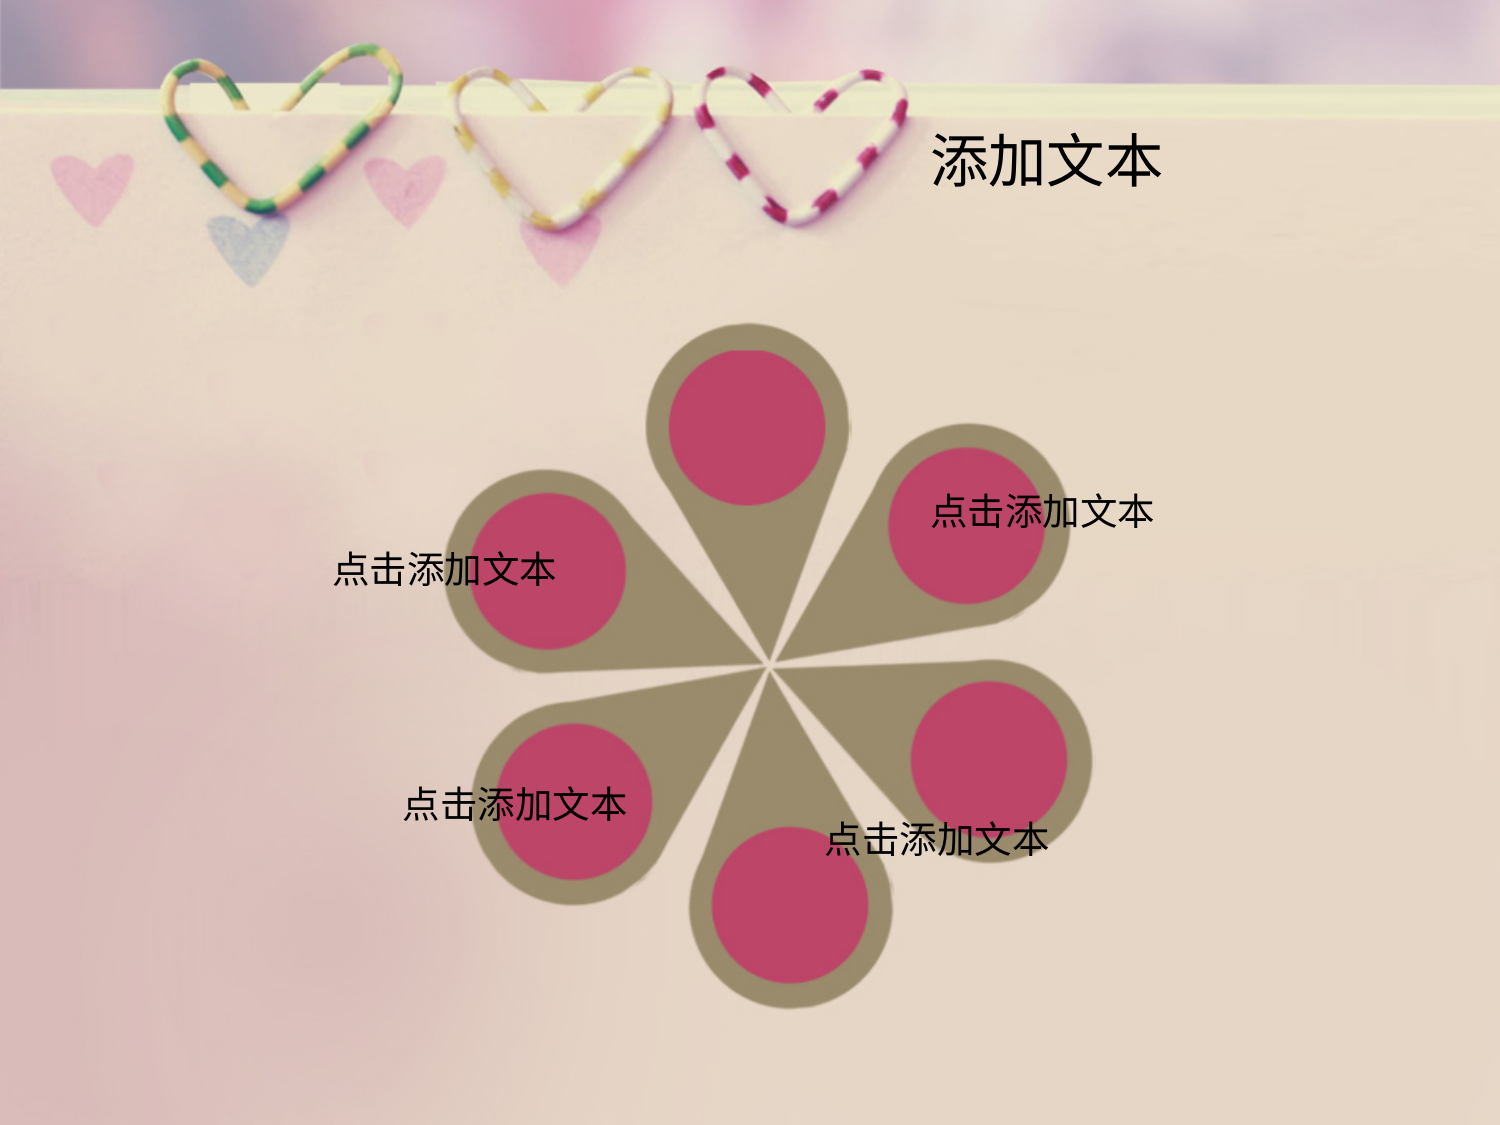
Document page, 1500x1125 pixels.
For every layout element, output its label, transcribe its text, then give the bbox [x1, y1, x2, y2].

text_box 点击添加文本 [317, 538, 573, 599]
text_box 点击添加文本 [387, 773, 643, 834]
text_box 添加文本 [915, 117, 1179, 202]
text_box 点击添加文本 [809, 808, 1065, 869]
picture [0, 0, 1500, 1125]
text_box 点击添加文本 [915, 480, 1171, 541]
